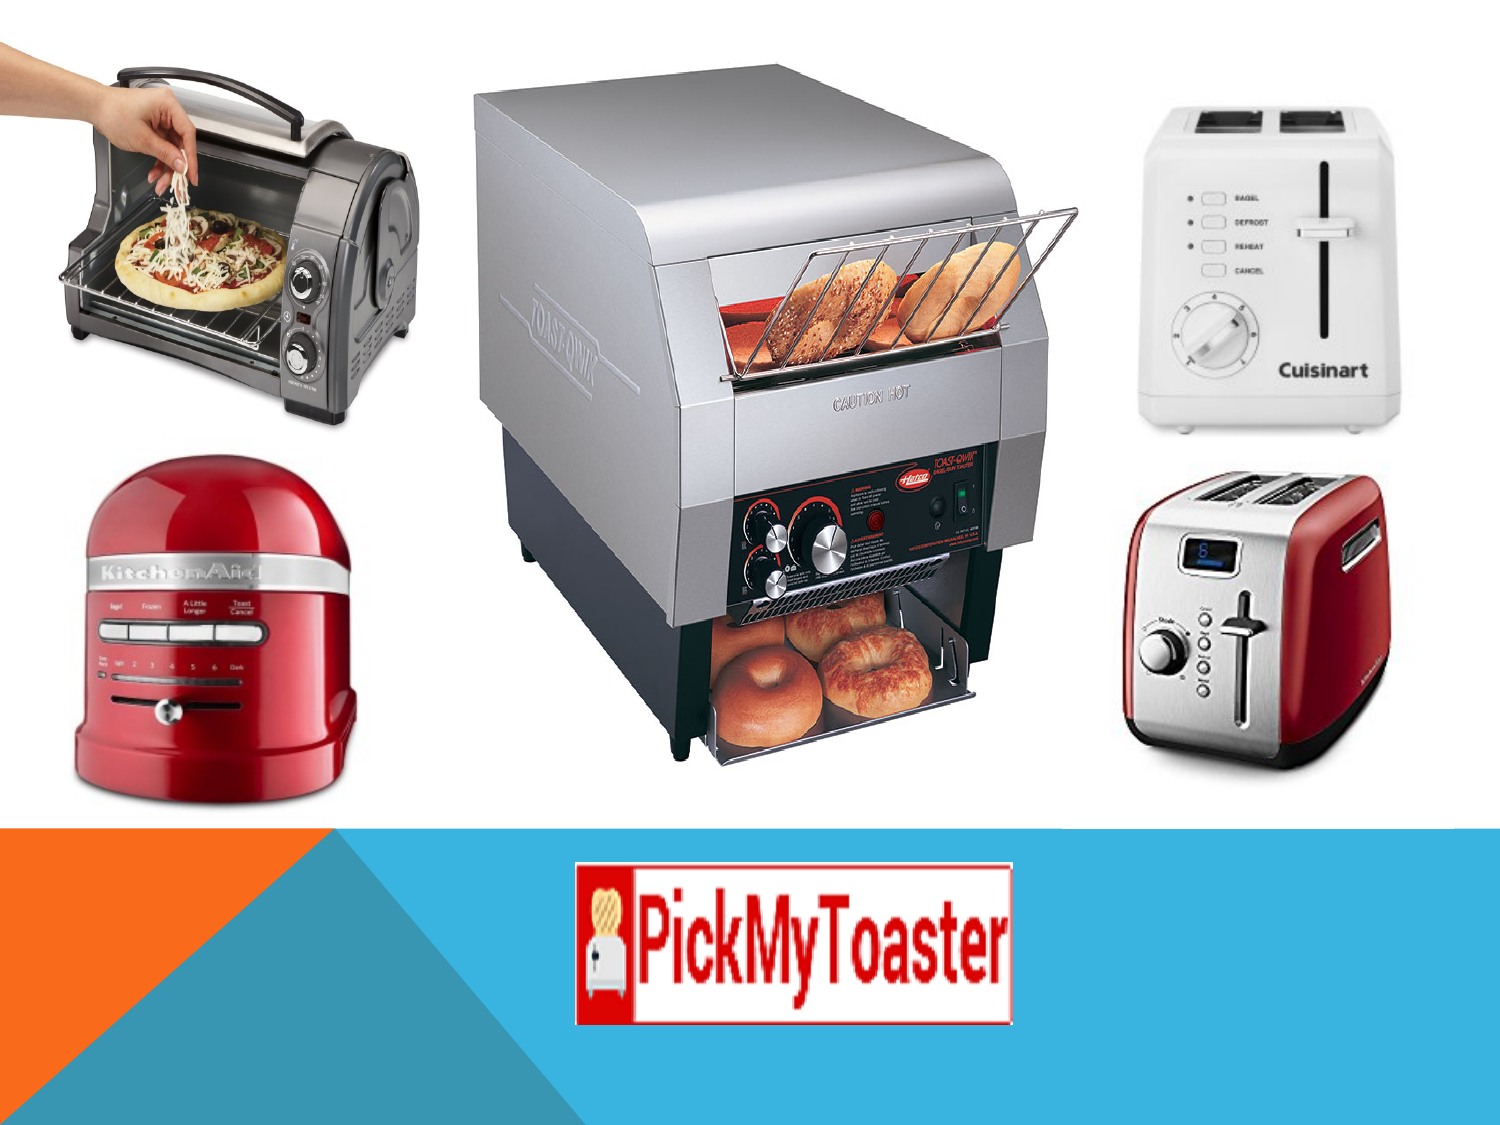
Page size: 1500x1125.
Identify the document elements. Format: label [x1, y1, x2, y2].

picture [449, 0, 1454, 829]
picture [574, 862, 1013, 1026]
picture [0, 0, 441, 820]
